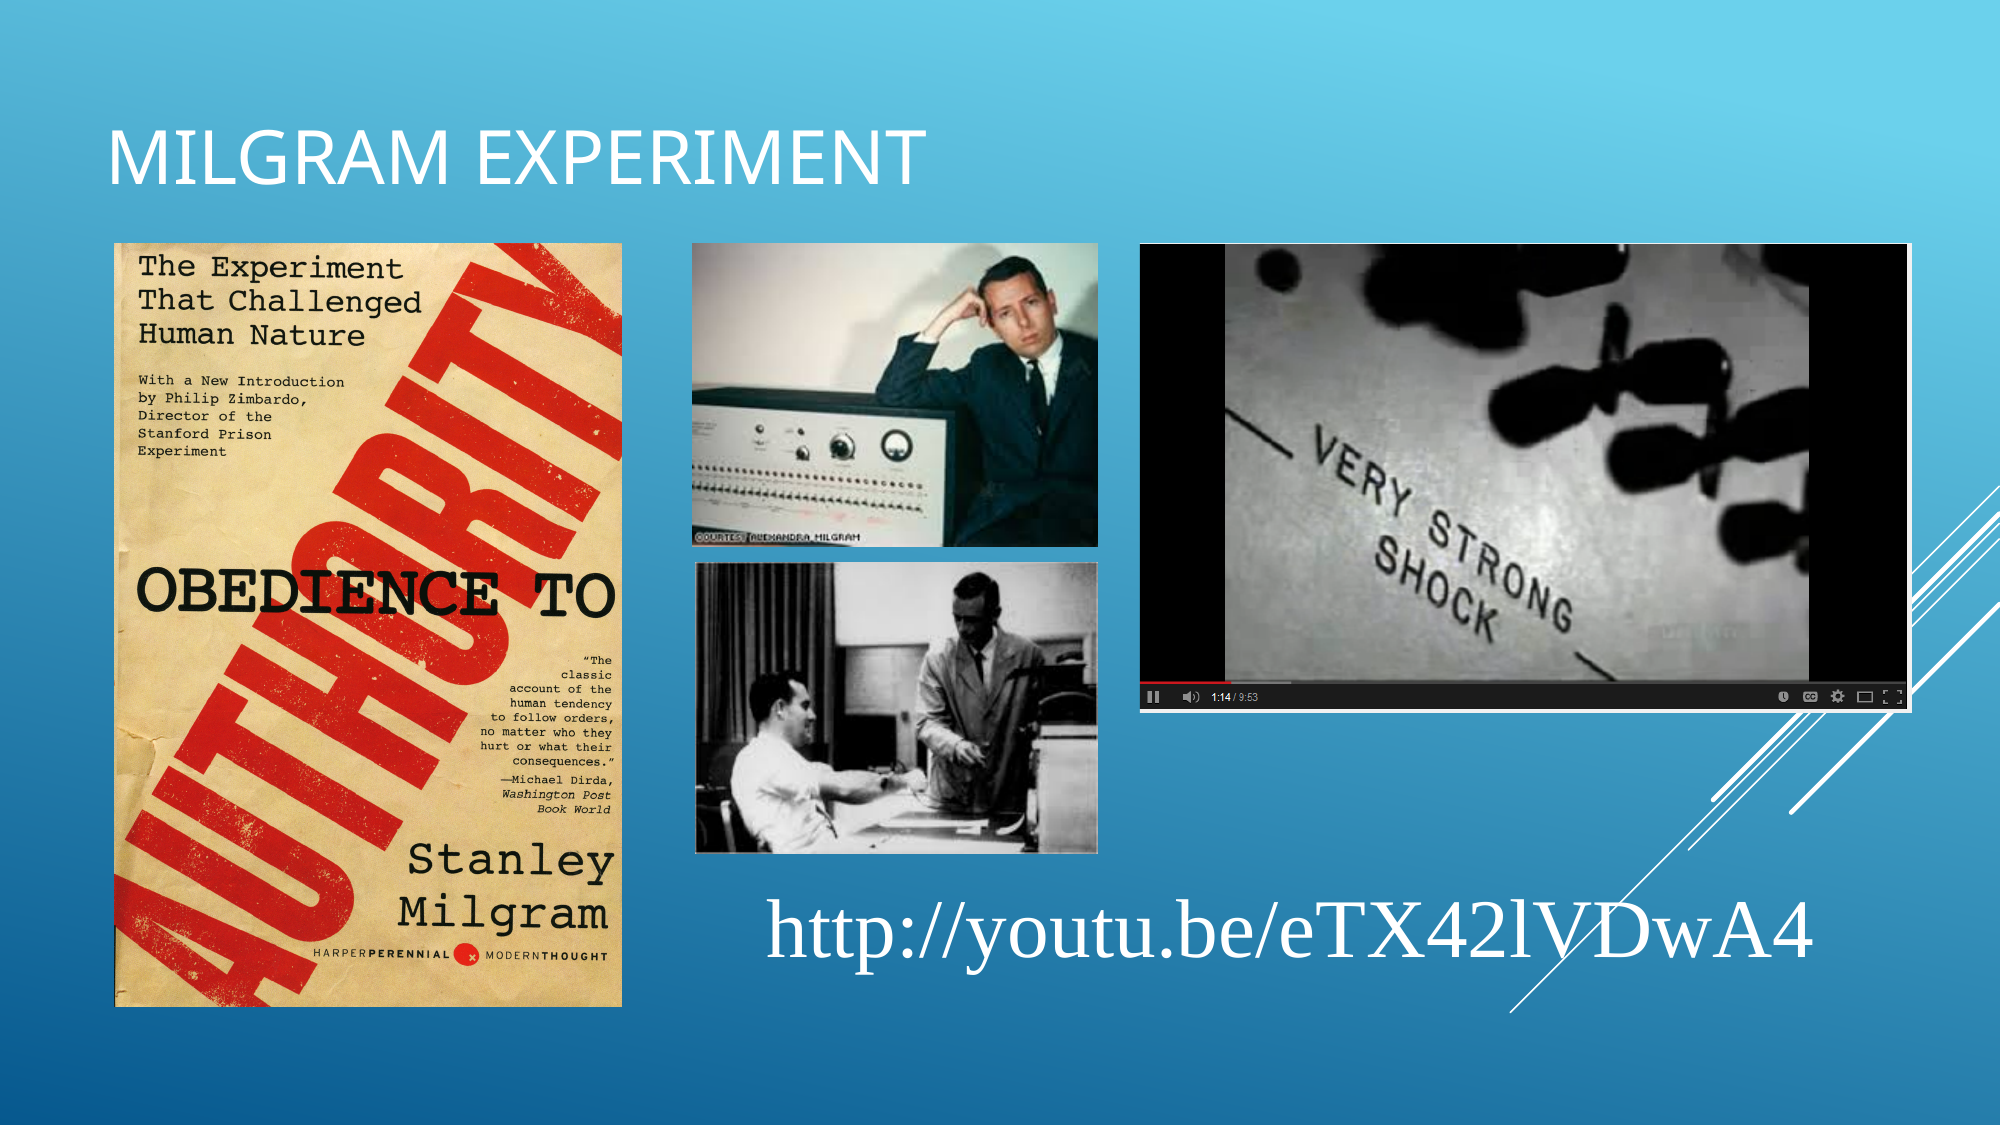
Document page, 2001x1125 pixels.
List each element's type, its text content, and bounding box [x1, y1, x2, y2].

text_box http://youtu.be/eTX42lVDwA4 [751, 866, 2000, 982]
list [113, 243, 623, 1008]
picture [692, 243, 1098, 547]
picture [694, 562, 1098, 854]
picture [1139, 243, 1913, 713]
title Milgram Experiment [90, 30, 1491, 279]
